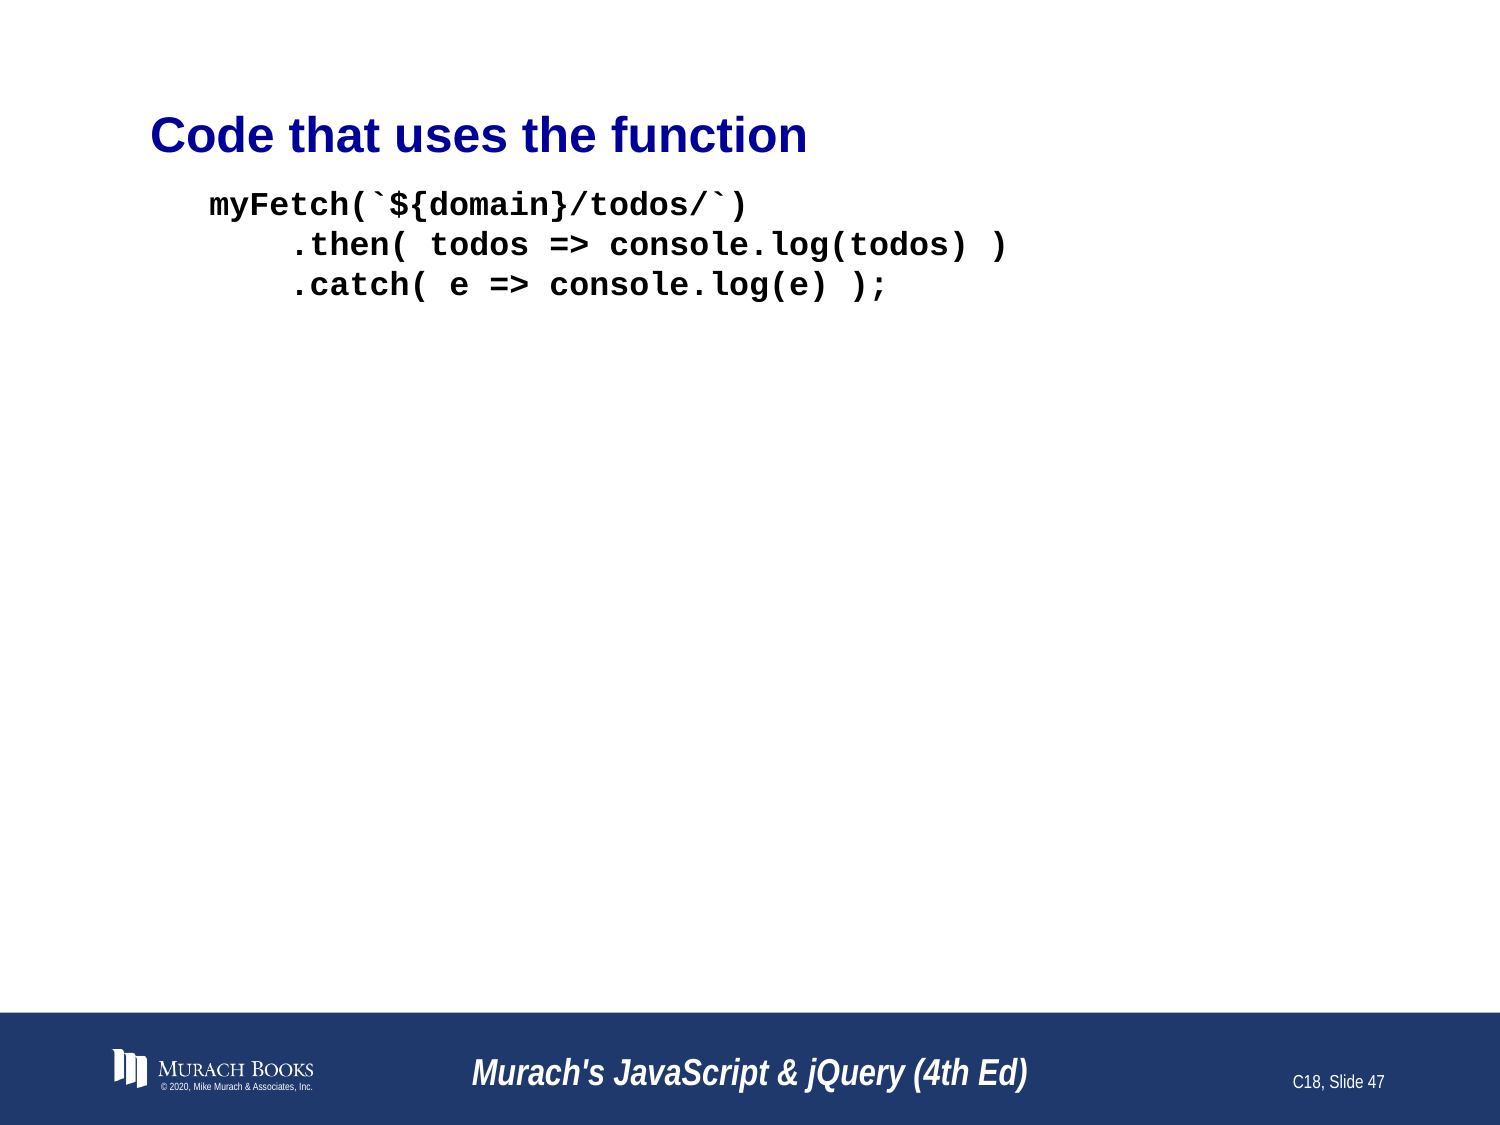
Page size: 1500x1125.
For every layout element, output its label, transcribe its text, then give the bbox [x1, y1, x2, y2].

slide_number Murach's JavaScript & jQuery (4th Ed) [463, 1025, 1050, 1100]
list myFetch(`${domain}/todos/`) .then( todos => console.log(todos) ) .catch( e => console.log(e) ); [137, 174, 1350, 975]
footer © 2020, Mike Murach & Associates, Inc. [12, 1025, 463, 1100]
slide_number C18, Slide 47 [1087, 1025, 1400, 1100]
title Code that uses the function [150, 102, 1350, 164]
